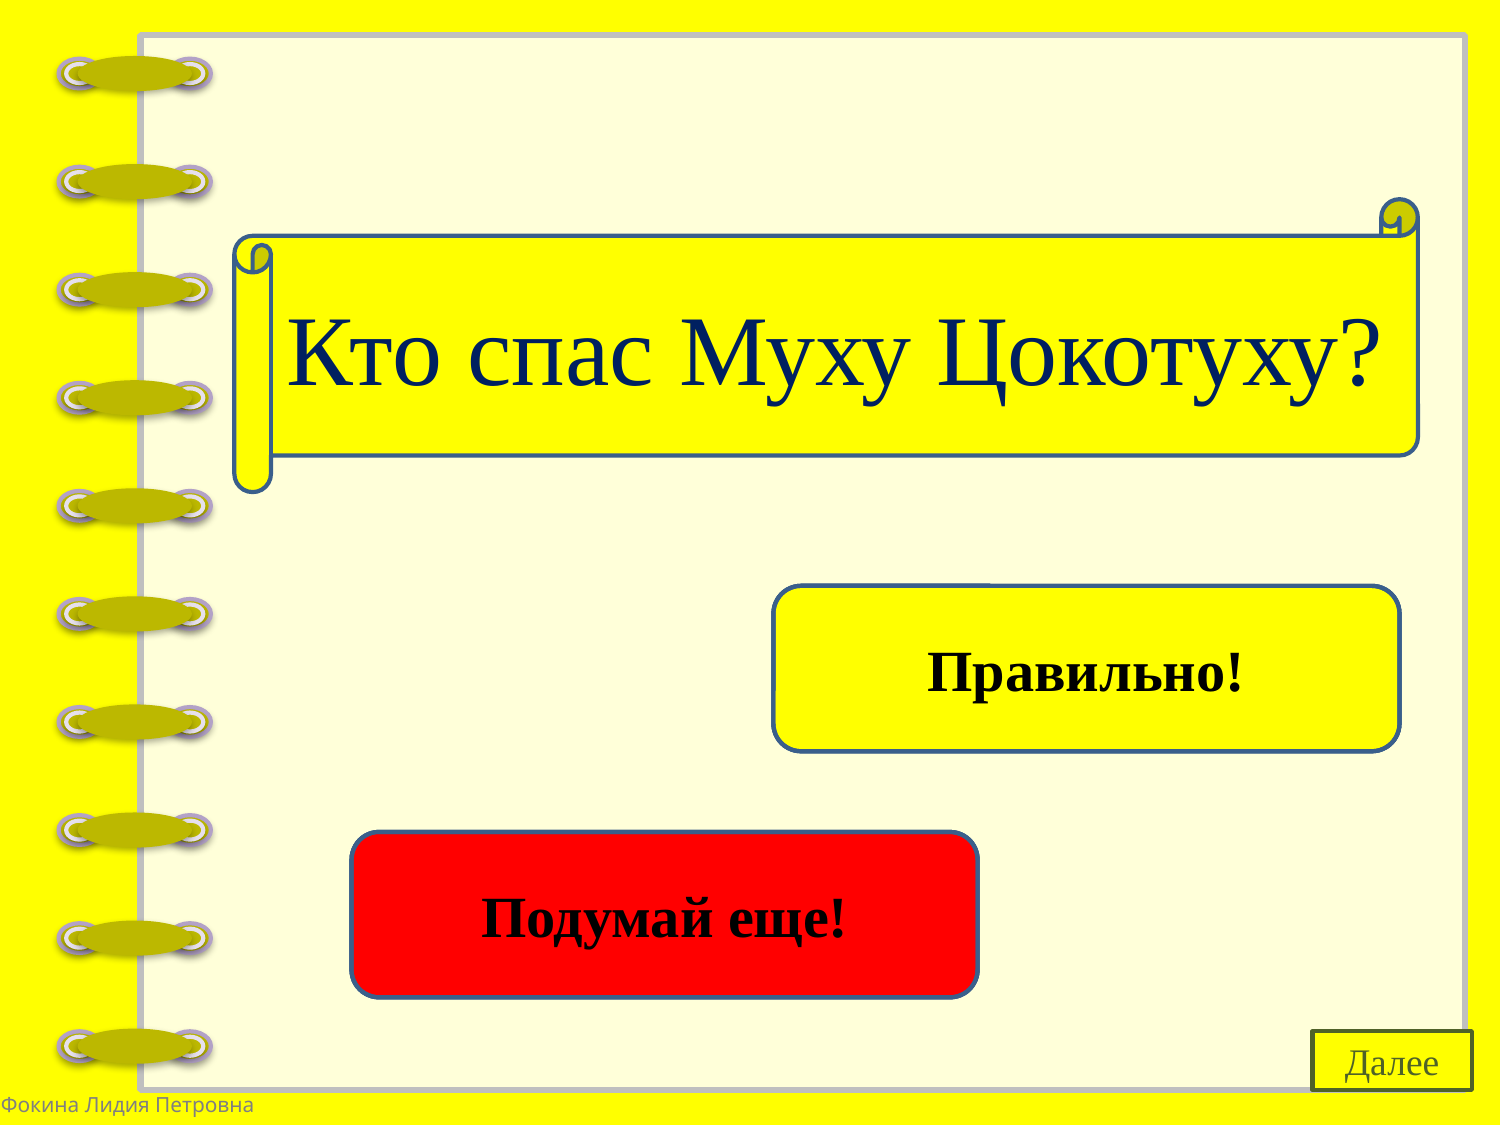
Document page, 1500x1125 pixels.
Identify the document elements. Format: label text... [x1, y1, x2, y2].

text_box [771, 583, 1402, 754]
text_box Далее [1310, 1029, 1474, 1092]
text_box [349, 829, 980, 1000]
text_box Кто спас Муху Цокотуху? [232, 197, 1421, 495]
